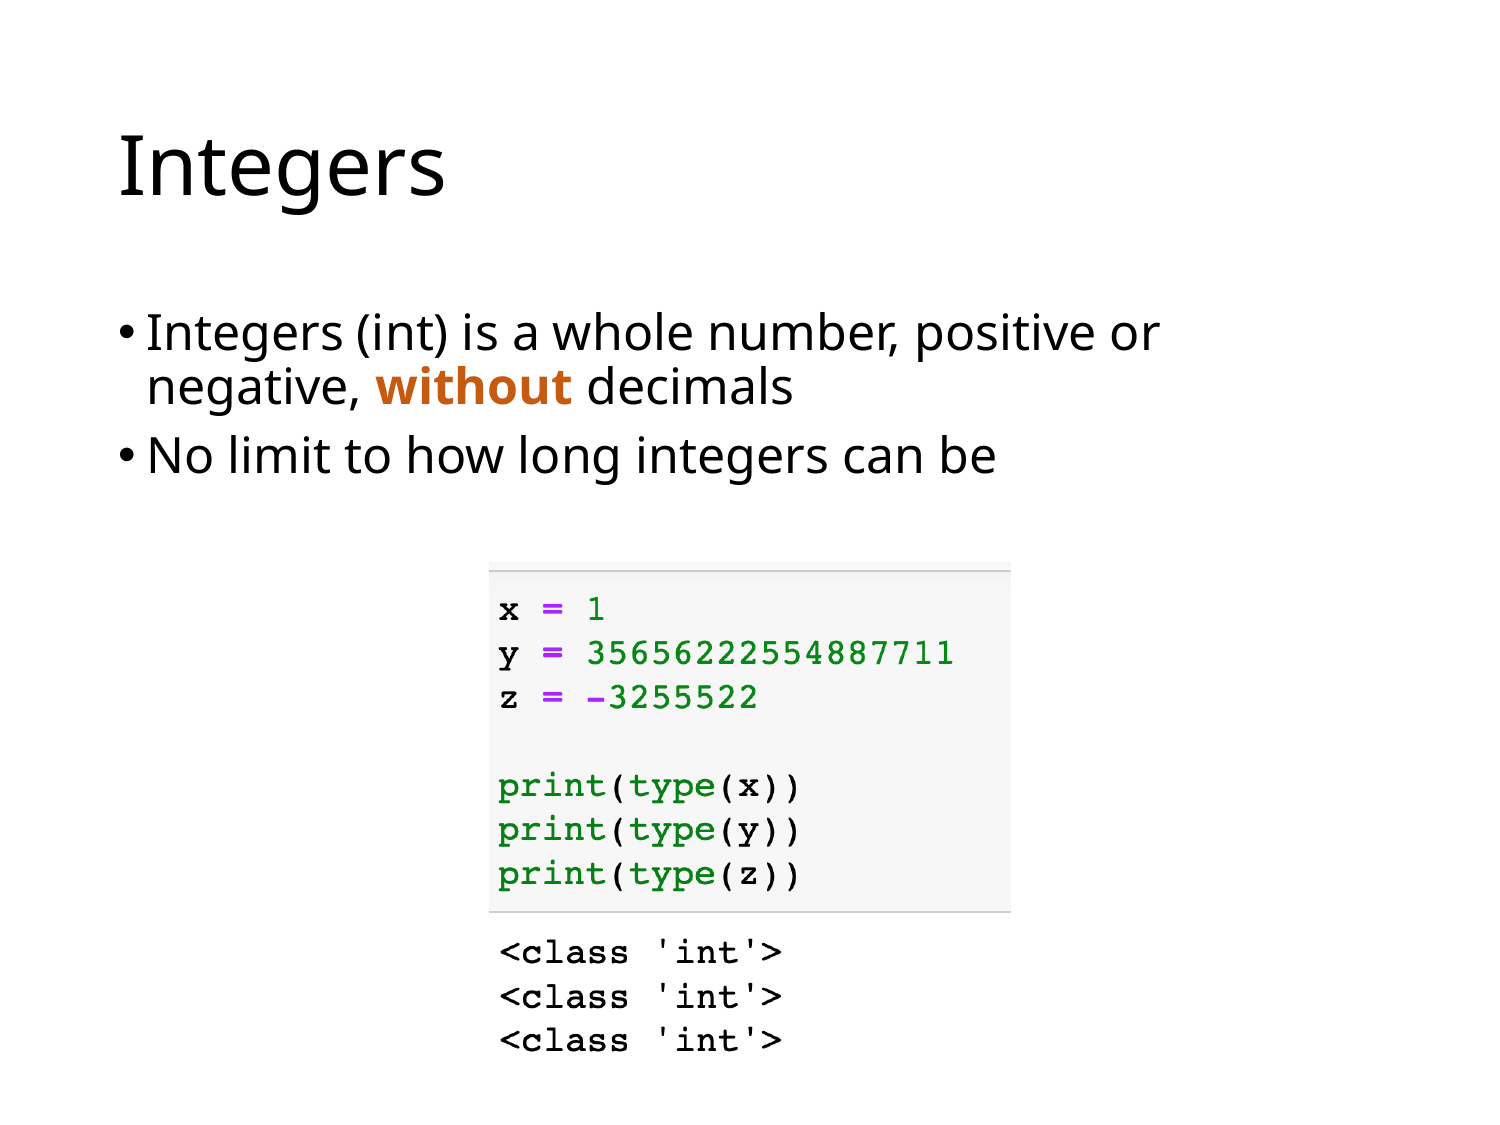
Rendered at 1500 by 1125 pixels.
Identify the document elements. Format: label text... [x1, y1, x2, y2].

list Integers (int) is a whole number, positive or negative, without decimals No limit to how long integers can be [103, 299, 1397, 1014]
title Integers [103, 59, 1397, 278]
picture [489, 562, 1011, 1062]
